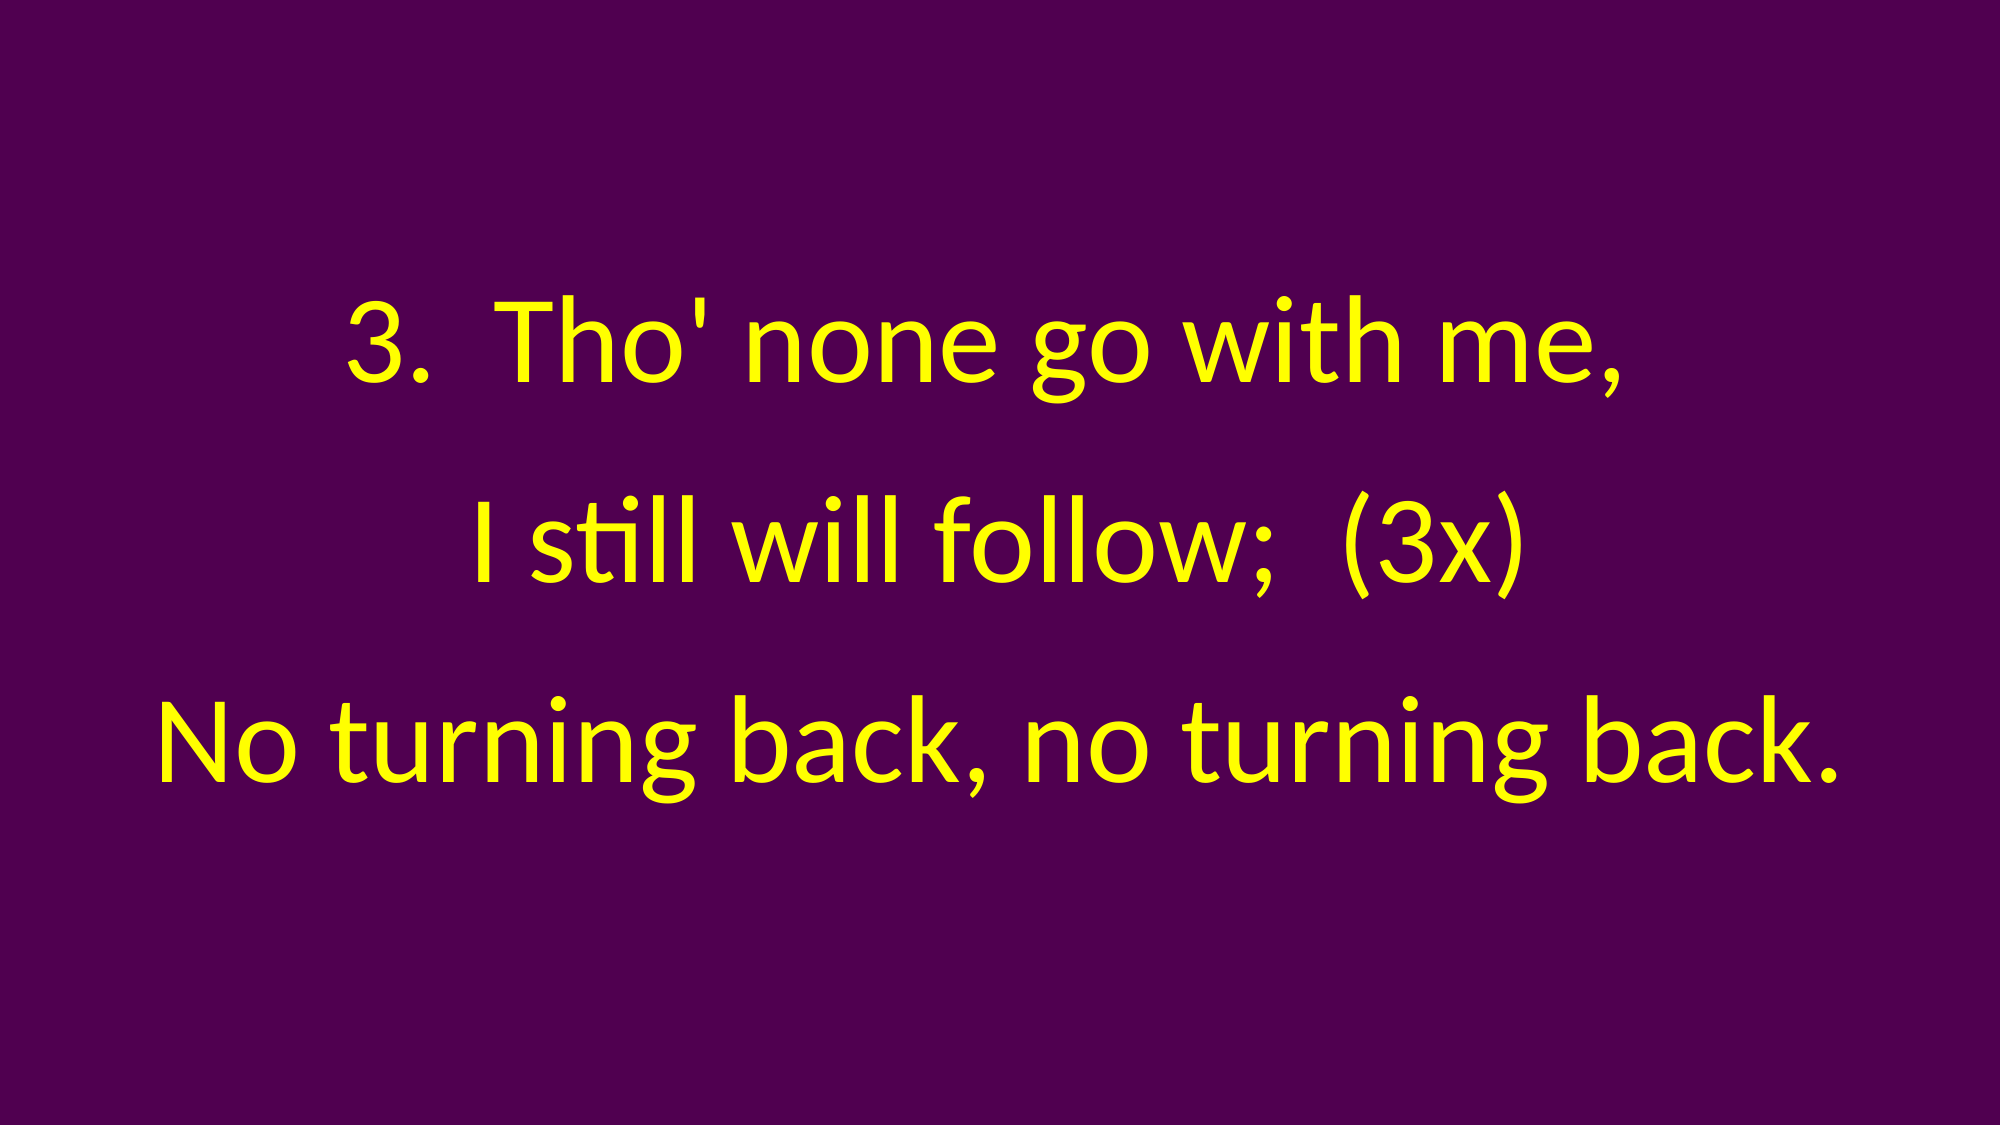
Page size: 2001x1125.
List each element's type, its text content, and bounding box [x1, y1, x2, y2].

text_box 3. Tho' none go with me, I still will follow; (3x) No turning back, no turning back. [0, 249, 2000, 815]
